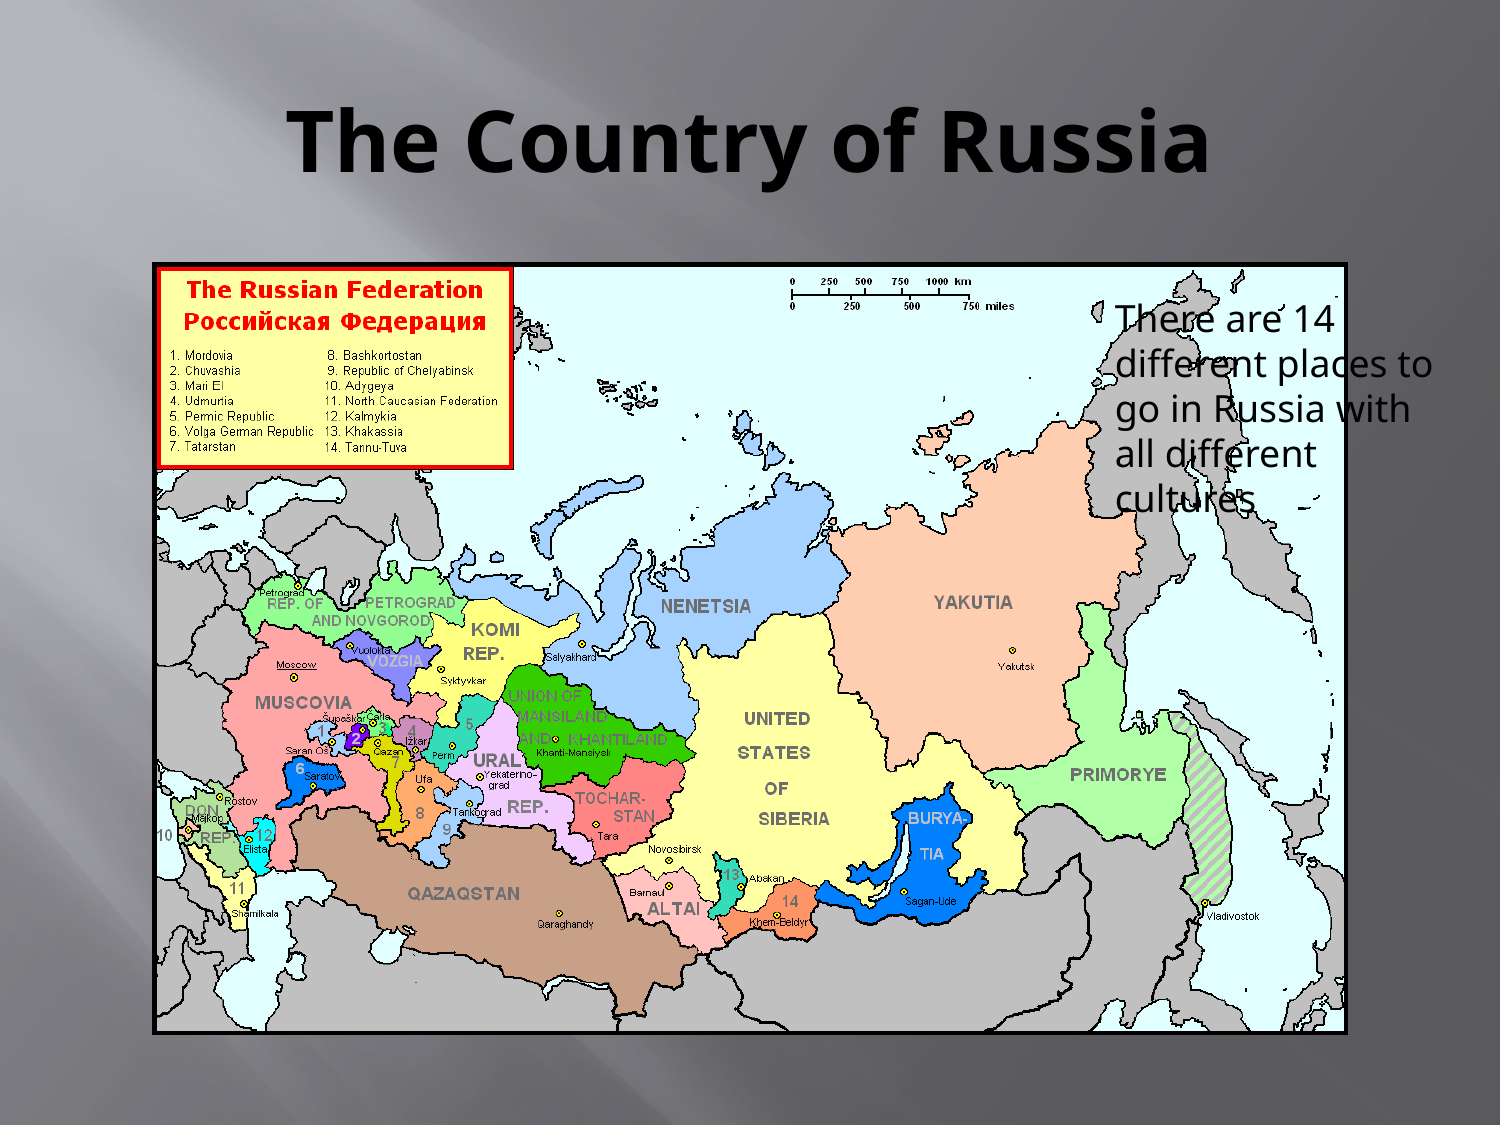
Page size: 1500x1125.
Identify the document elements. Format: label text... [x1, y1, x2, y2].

text_box There are 14 different places to go in Russia with all different cultures [1384, 287, 1450, 528]
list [152, 262, 1348, 1036]
title The Country of Russia [75, 45, 1425, 233]
